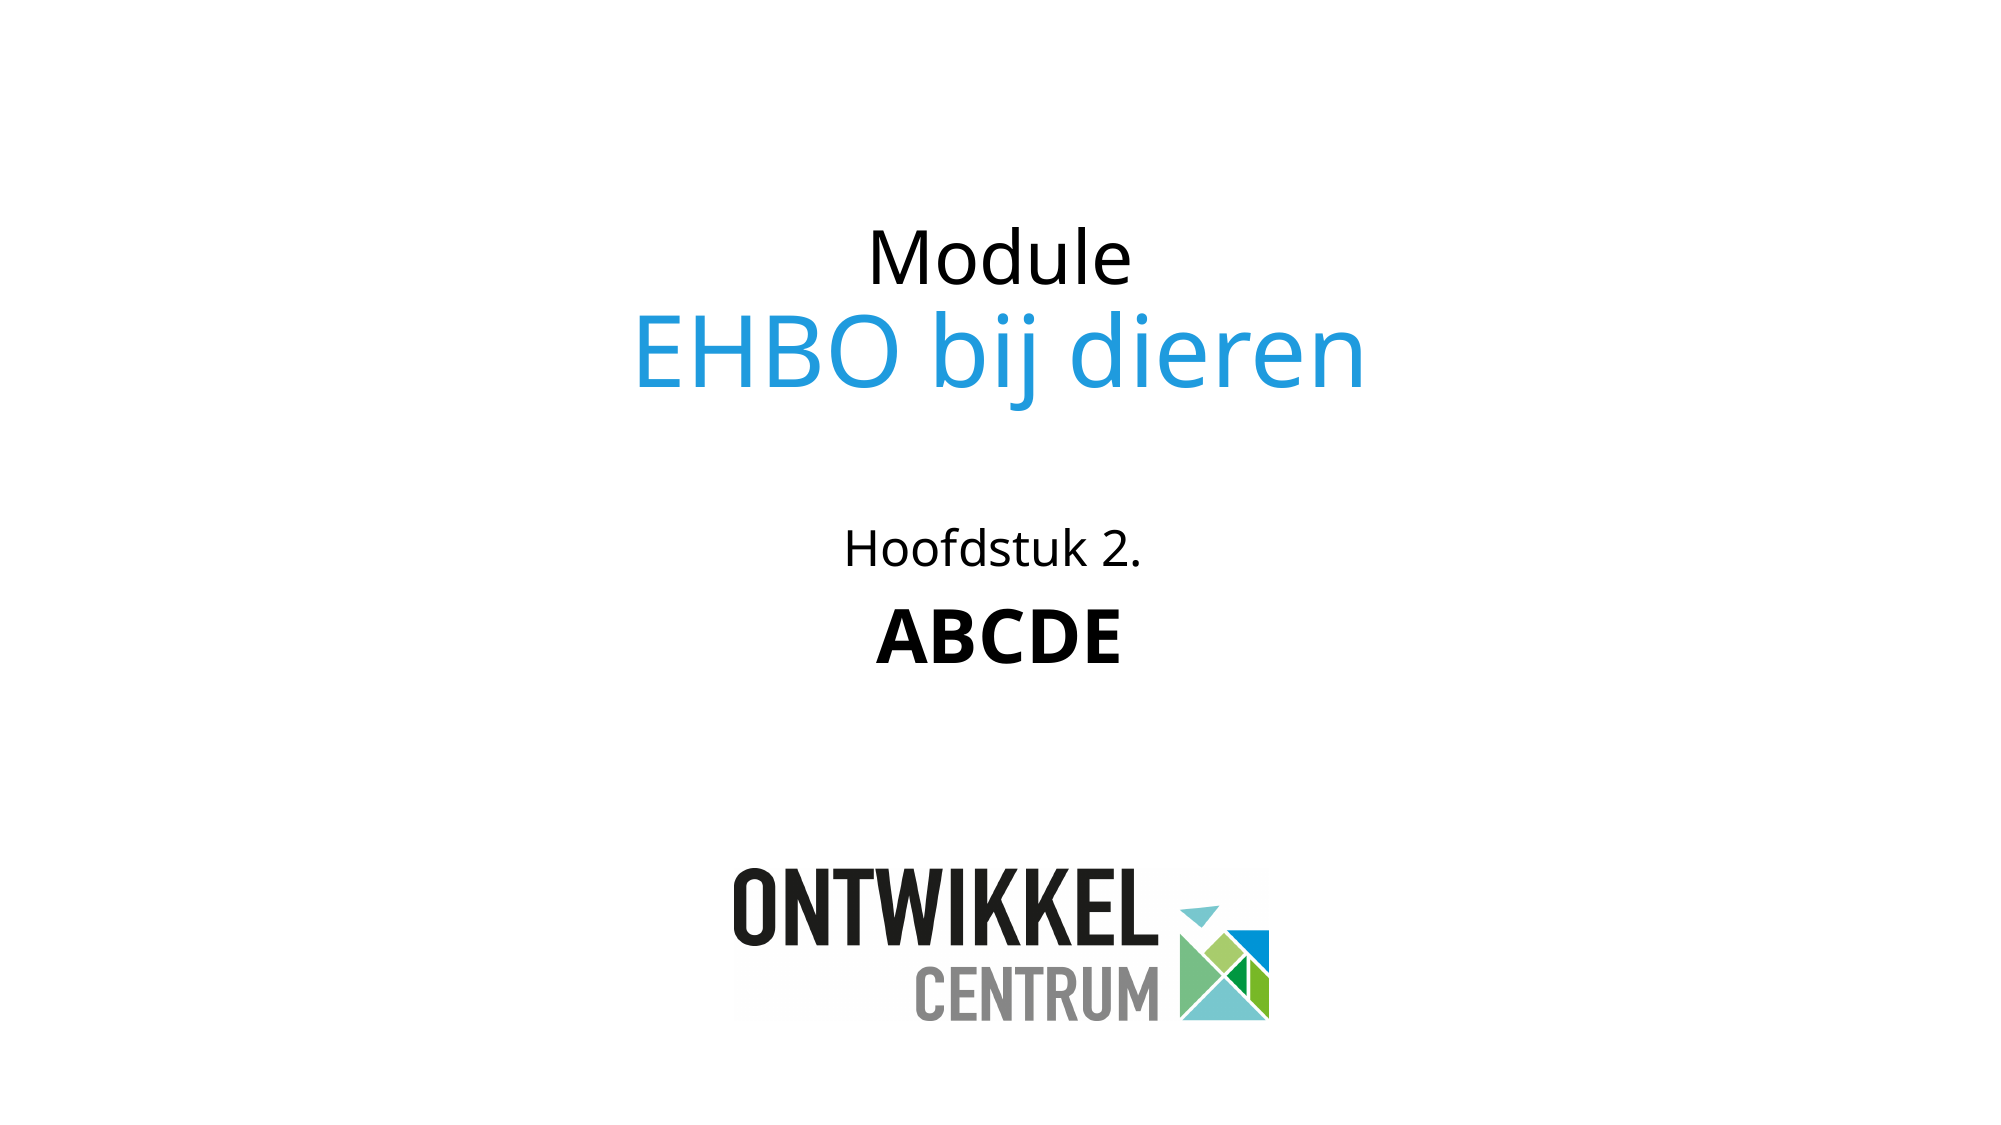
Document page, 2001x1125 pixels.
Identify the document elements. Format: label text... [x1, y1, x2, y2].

picture [734, 868, 1269, 1021]
title Module EHBO bij dieren [249, 107, 1750, 417]
subtitle Hoofdstuk 2. ABCDE [249, 516, 1750, 788]
